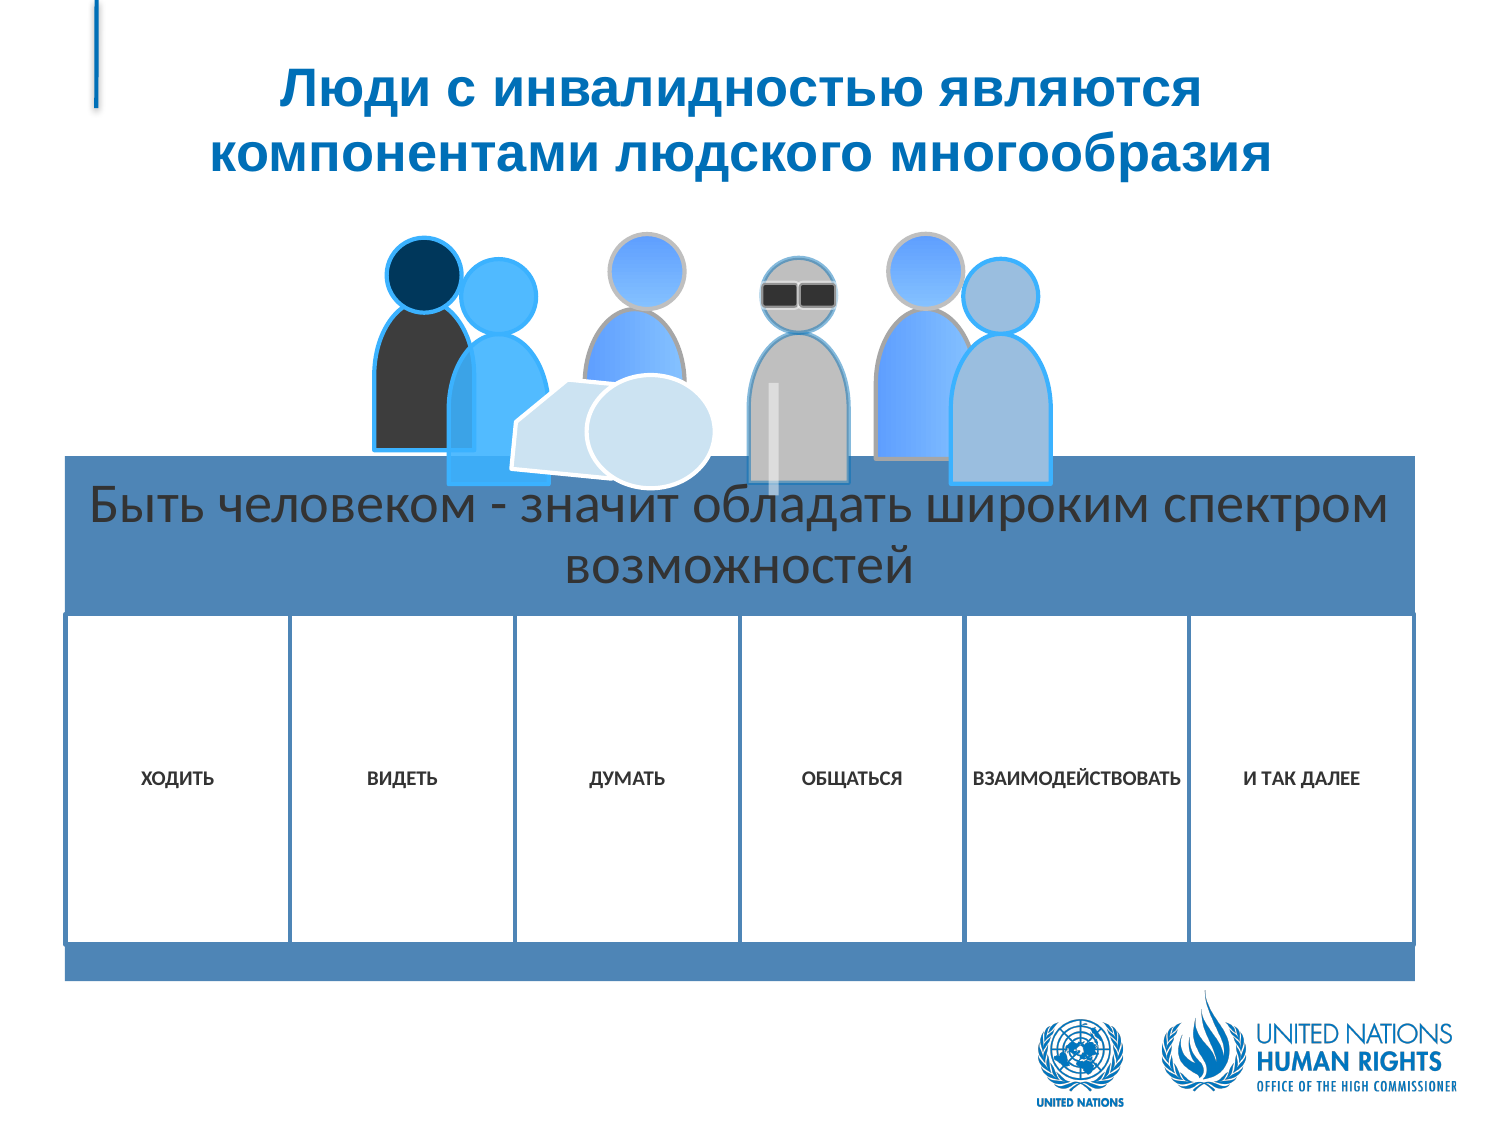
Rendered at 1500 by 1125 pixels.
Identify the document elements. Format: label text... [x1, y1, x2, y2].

text_box [873, 309, 971, 454]
text_box [446, 334, 550, 454]
text_box [759, 280, 799, 310]
text_box [761, 309, 836, 335]
text_box [961, 256, 1041, 336]
text_box [582, 307, 687, 382]
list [64, 455, 1416, 982]
text_box [607, 231, 687, 312]
text_box [459, 256, 539, 337]
text_box [761, 255, 836, 281]
text_box [886, 231, 966, 311]
text_box [372, 307, 472, 453]
text_box [746, 333, 851, 454]
picture [1037, 990, 1457, 1107]
text_box [948, 334, 1053, 454]
text_box [584, 372, 717, 454]
title Люди с инвалидностью являются компонентами людского многообразия [121, 45, 1363, 224]
text_box [510, 377, 614, 454]
text_box [796, 280, 839, 310]
text_box [384, 235, 464, 315]
